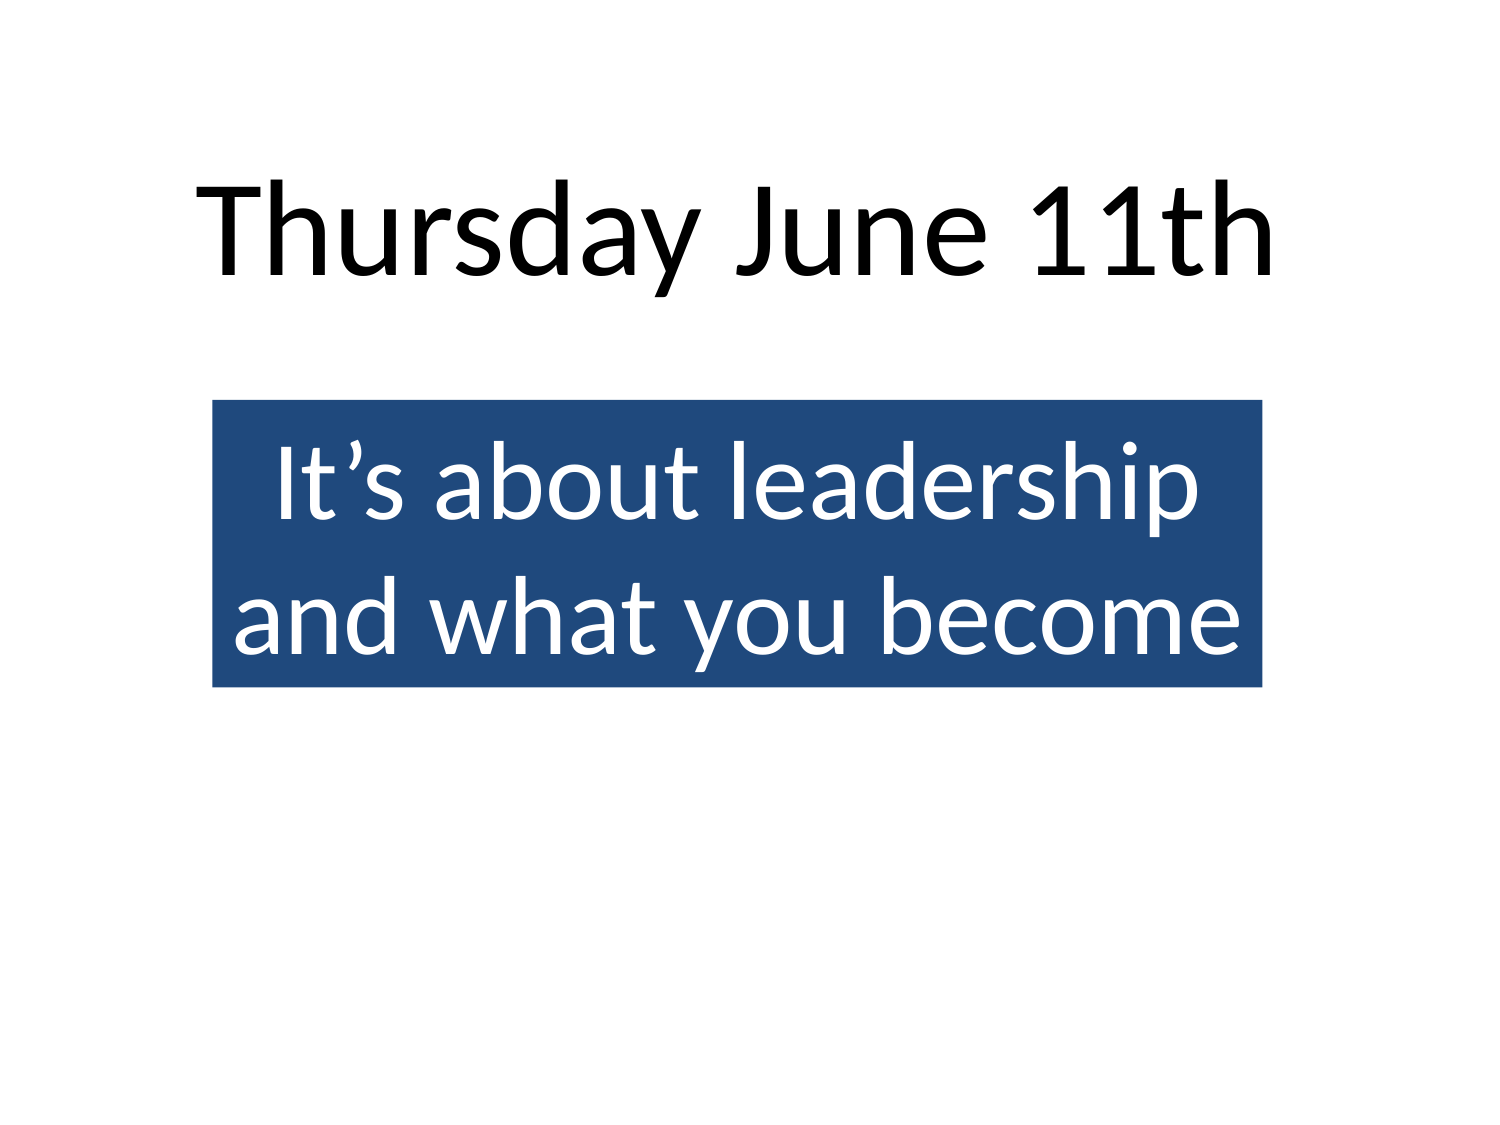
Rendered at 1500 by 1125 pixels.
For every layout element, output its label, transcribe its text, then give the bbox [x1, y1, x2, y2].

title Thursday June 11th [99, 99, 1375, 342]
subtitle It’s about leadership and what you become [212, 399, 1263, 688]
